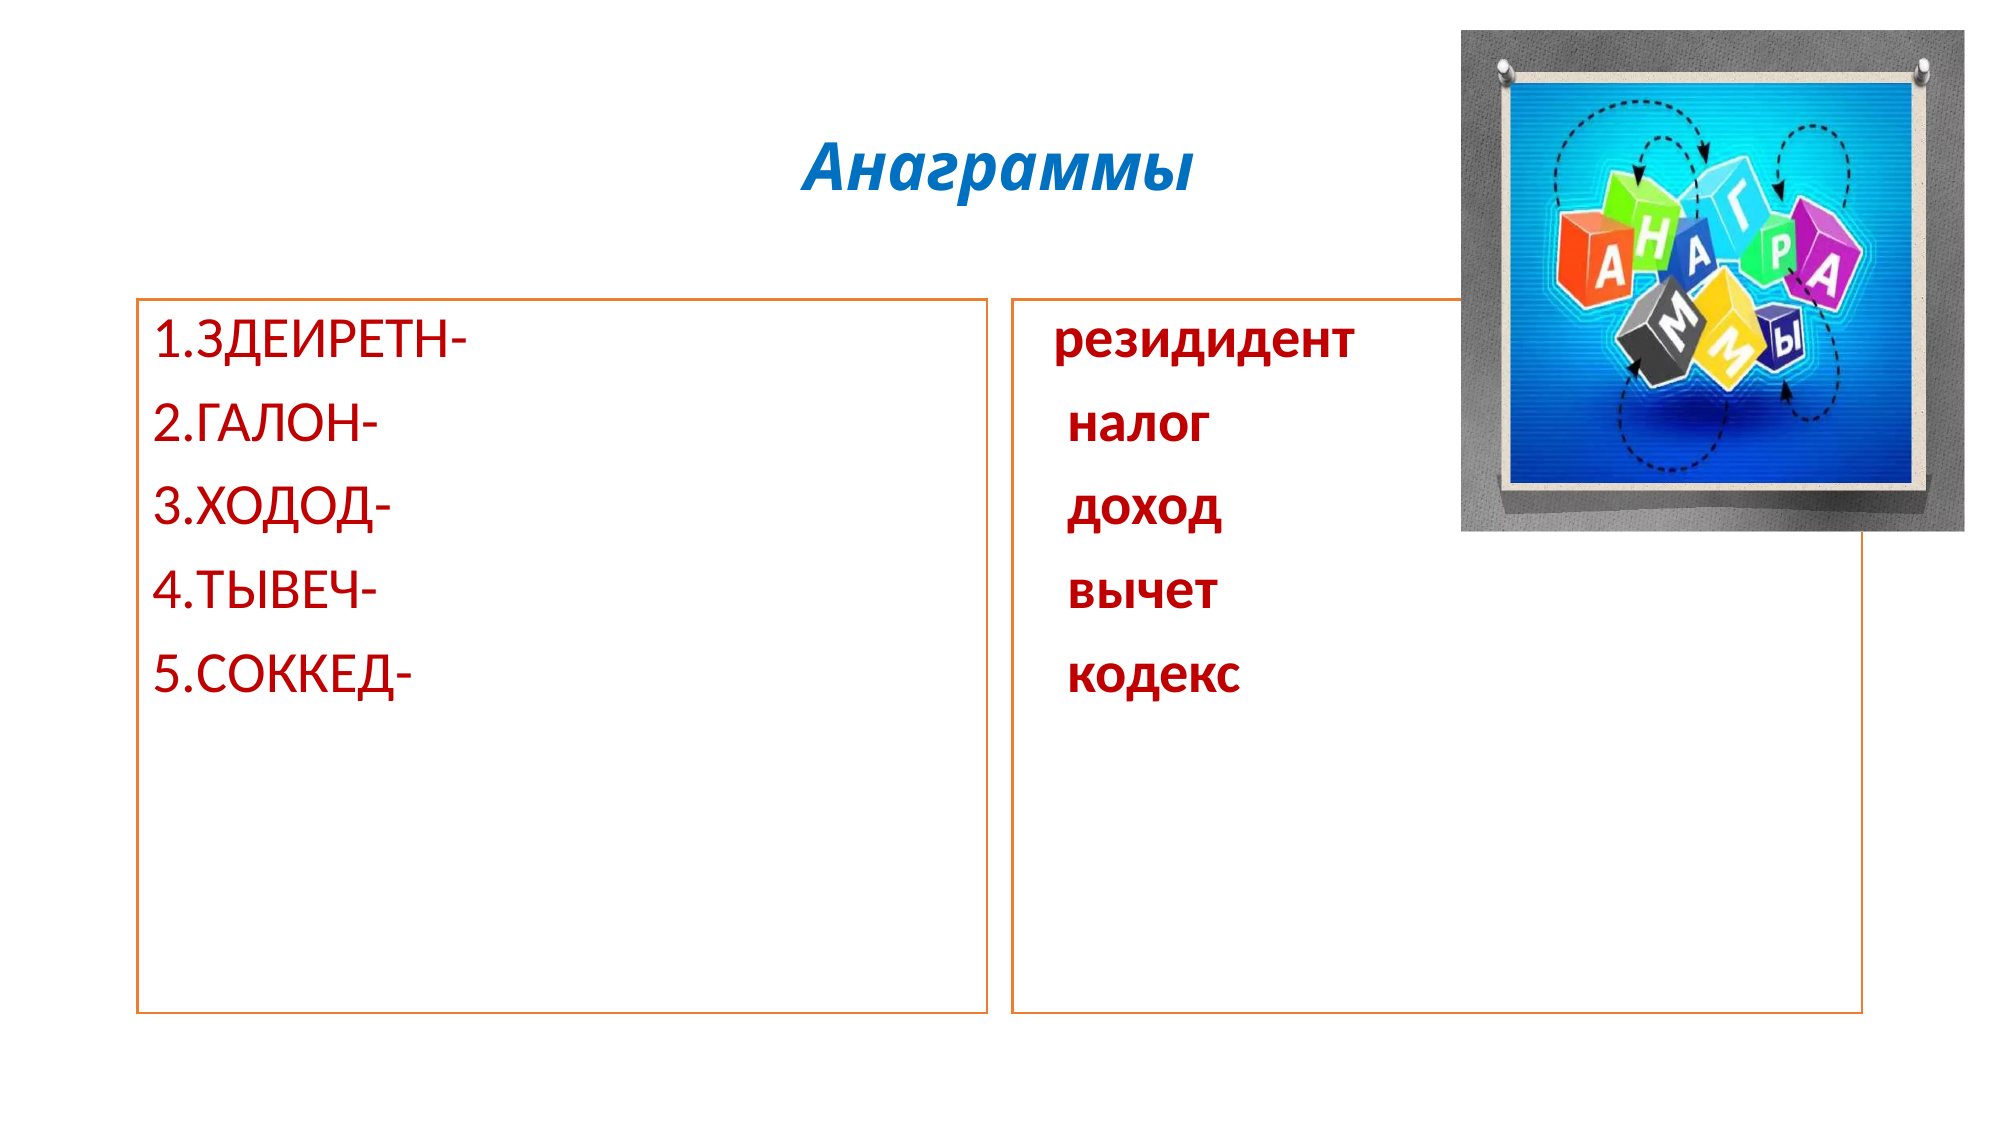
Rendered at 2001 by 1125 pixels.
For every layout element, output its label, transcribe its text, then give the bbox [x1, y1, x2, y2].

list резидидент налог доход вычет кодекс [1011, 298, 1863, 1014]
list 1.ЗДЕИРЕТН- 2.ГАЛОН- 3.ХОДОД- 4.ТЫВЕЧ- 5.СОККЕД- [136, 298, 988, 1014]
picture [1461, 30, 1965, 532]
title Анаграммы [137, 59, 1461, 278]
